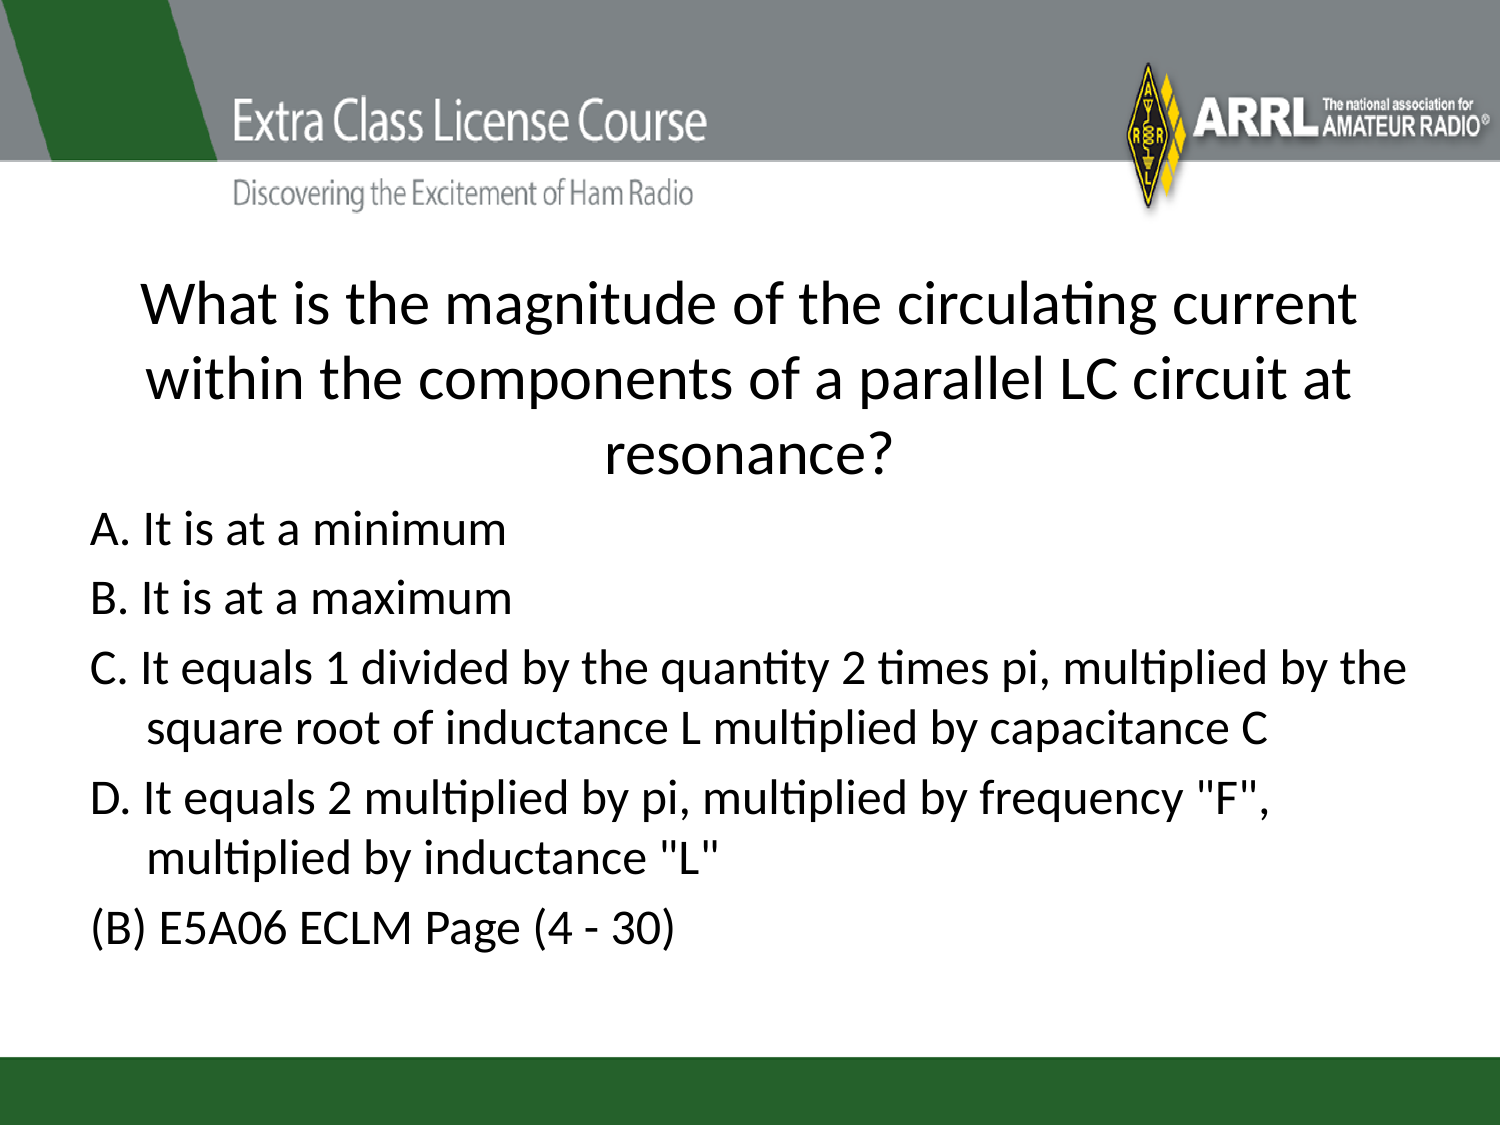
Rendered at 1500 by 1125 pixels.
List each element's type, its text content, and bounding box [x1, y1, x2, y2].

list A. It is at a minimum B. It is at a maximum C. It equals 1 divided by the quantity 2 times pi, multiplied by the square root of inductance L multiplied by capacitance C D. It equals 2 multiplied by pi, multiplied by frequency "F", multiplied by inductance "L" (B) E5A06 ECLM Page (4 - 30) [75, 487, 1425, 1005]
picture [0, 0, 1500, 1125]
title What is the magnitude of the circulating current within the components of a parallel LC circuit at resonance? [75, 254, 1425, 435]
